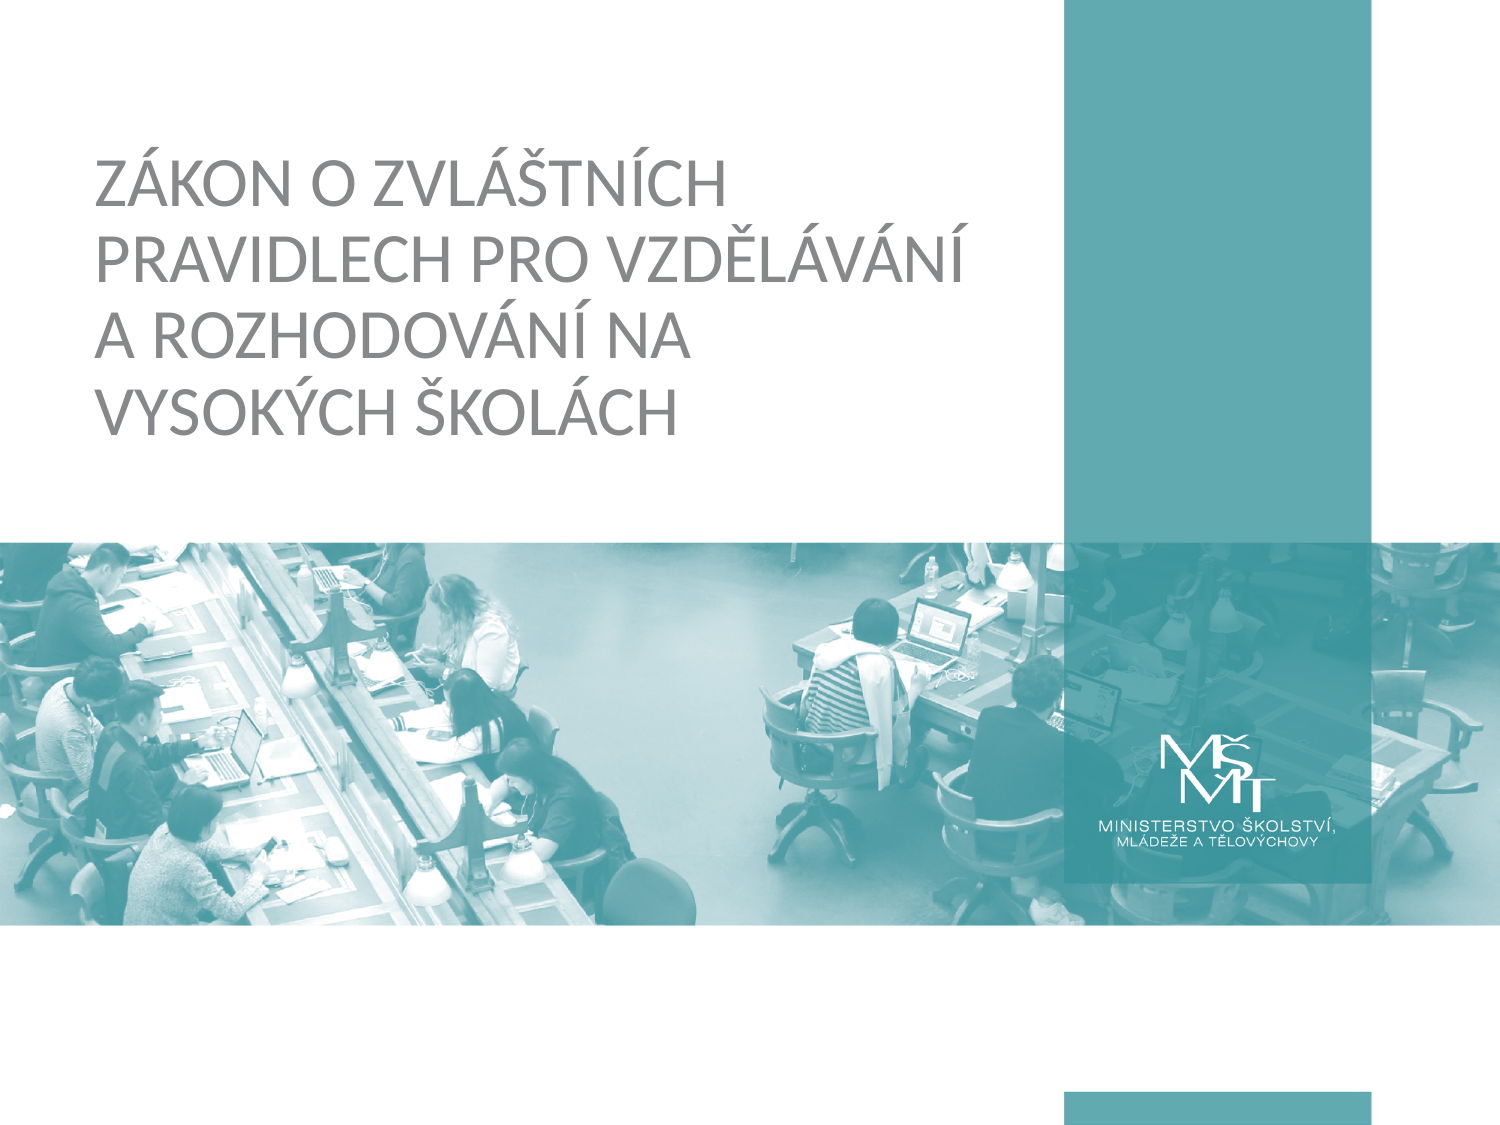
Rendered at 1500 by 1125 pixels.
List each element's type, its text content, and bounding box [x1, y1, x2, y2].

picture [0, 0, 1500, 1125]
title Zákon o zvláštních pravidlech pro vzdělávání a rozhodování na vysokých školách [94, 200, 981, 451]
